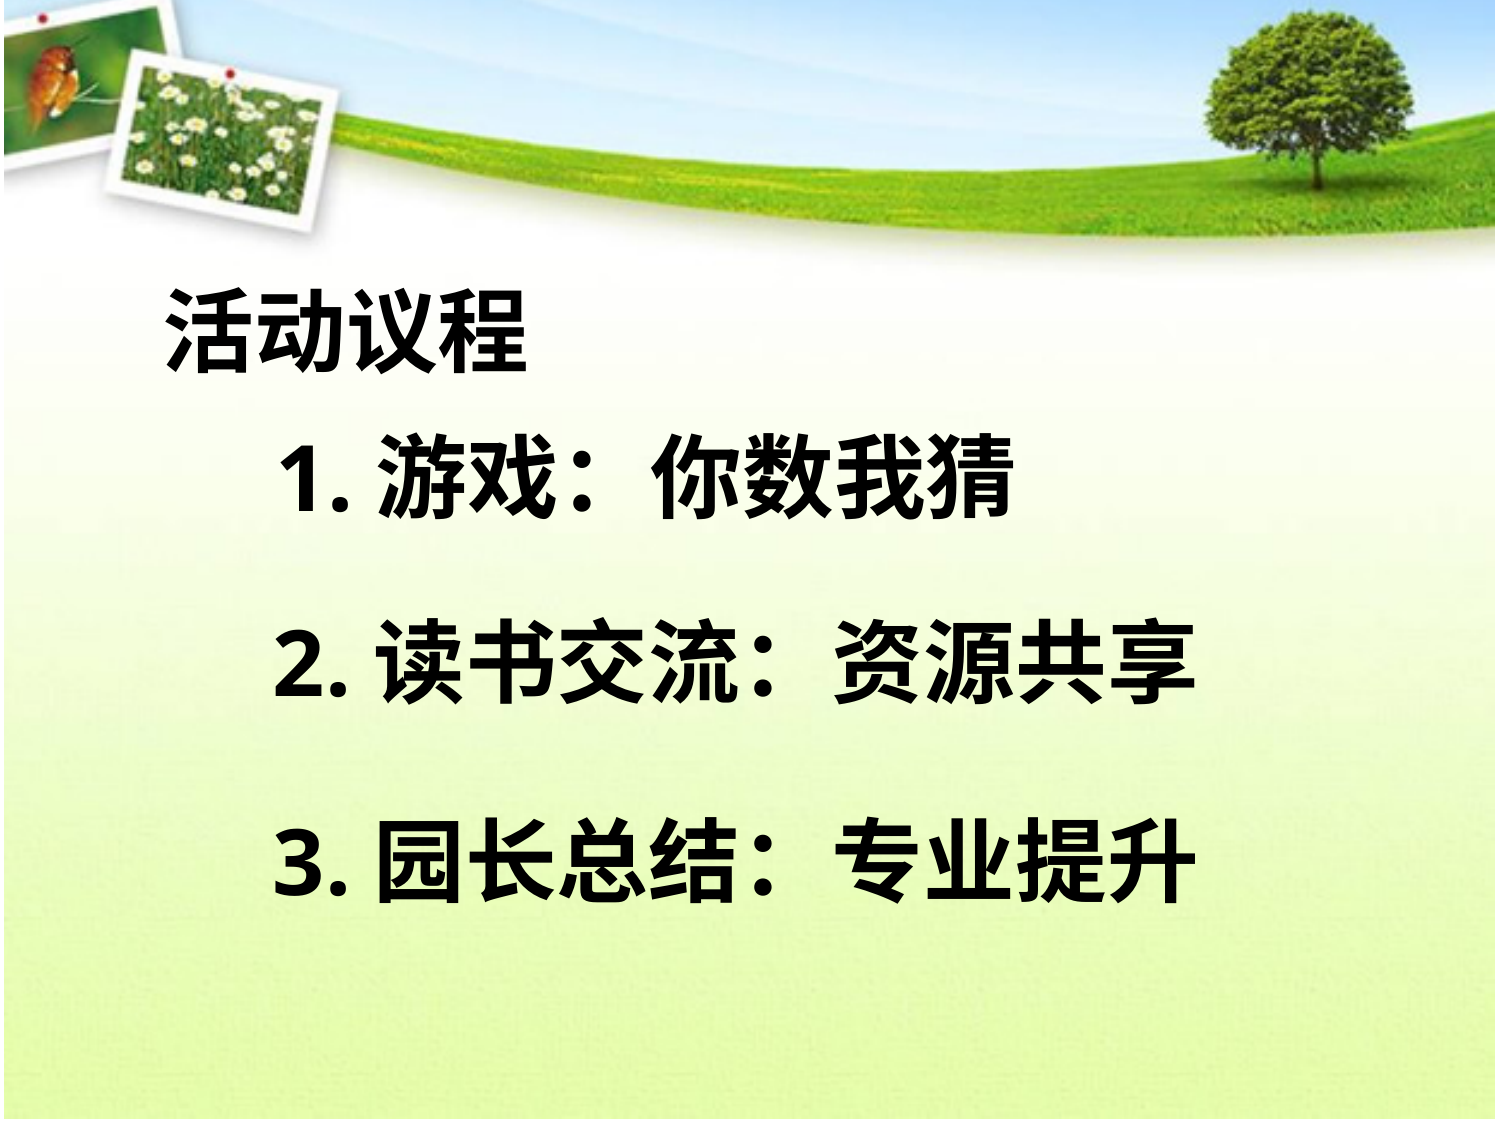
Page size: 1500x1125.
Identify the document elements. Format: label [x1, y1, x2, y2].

list [4, 0, 1495, 1119]
